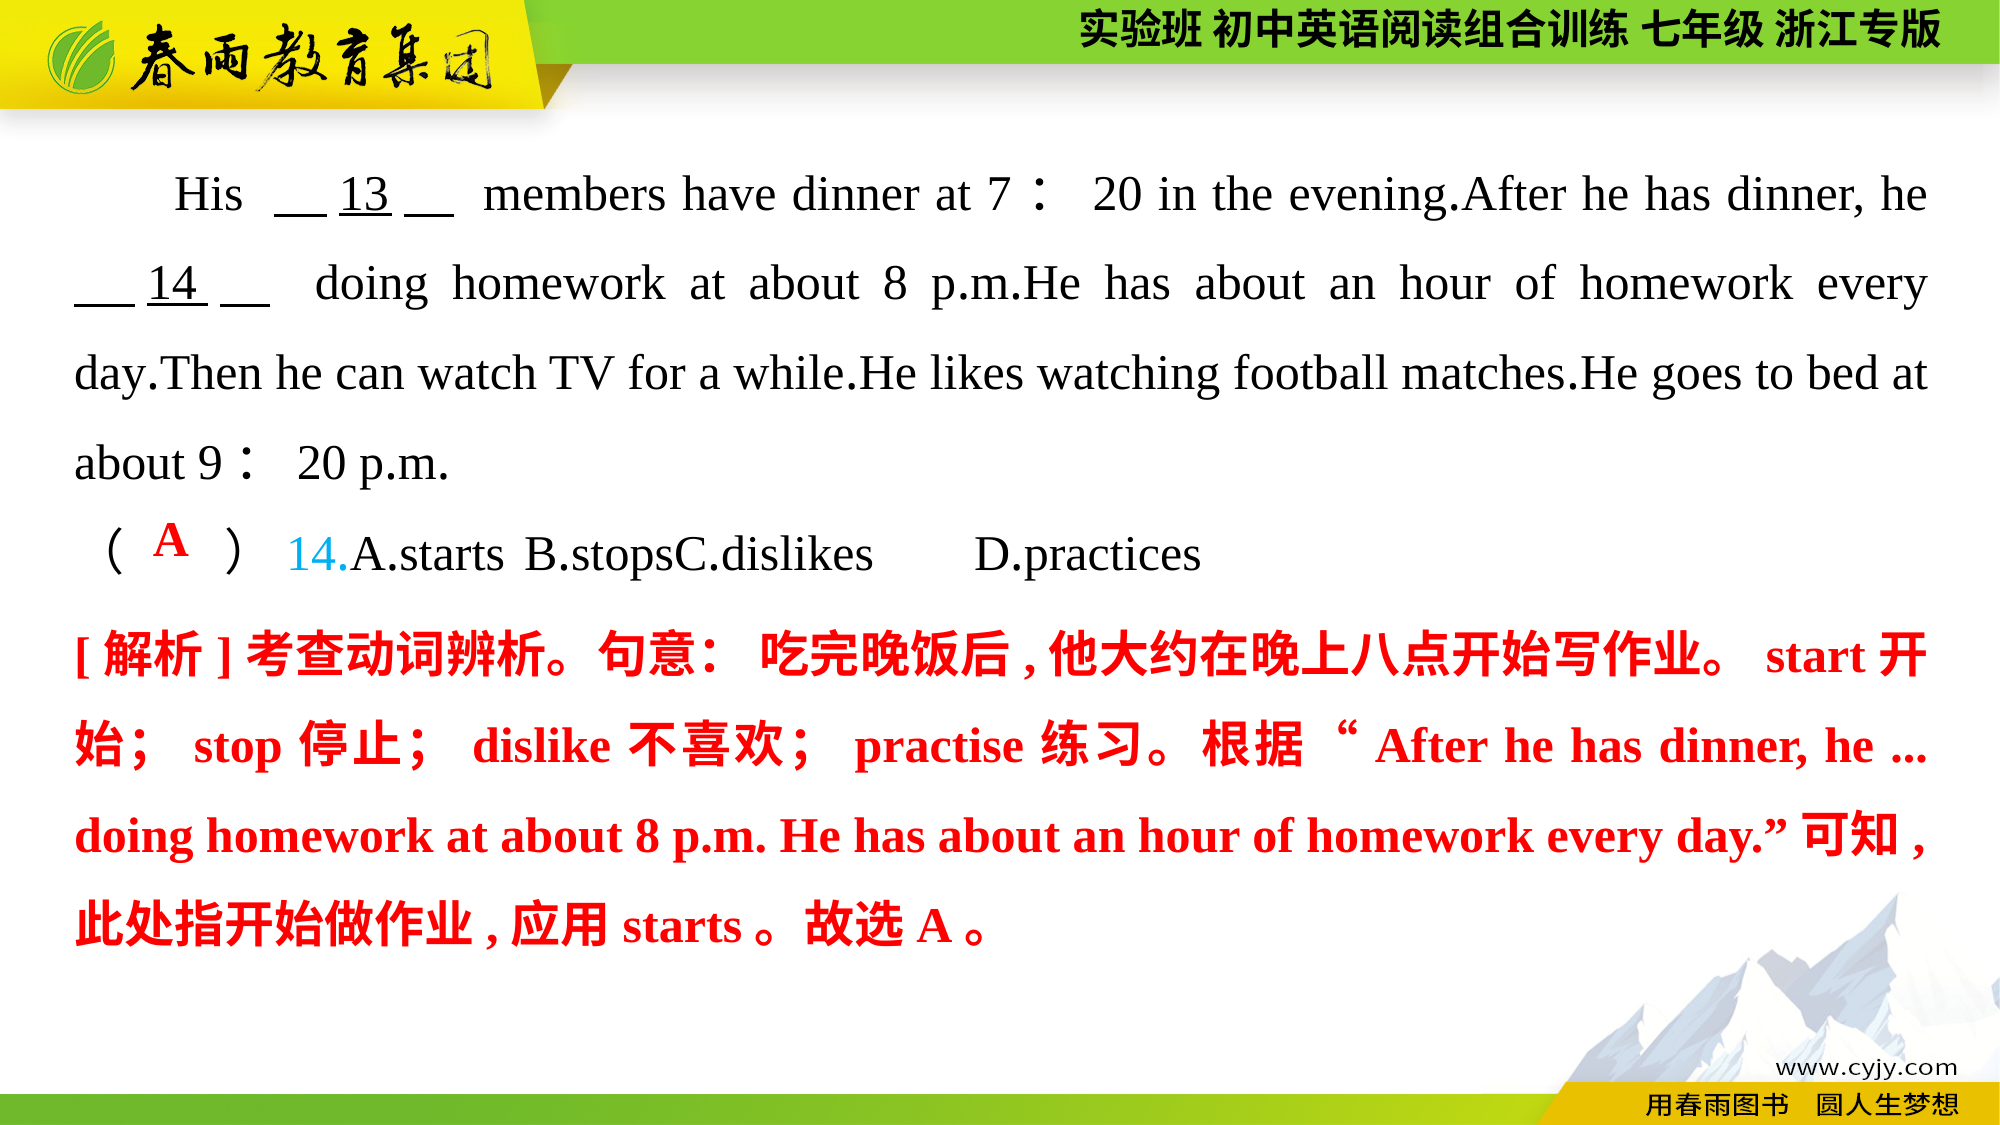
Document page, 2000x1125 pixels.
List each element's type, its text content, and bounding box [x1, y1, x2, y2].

text_box [解析]考查动词辨析。句意： 吃完晚饭后,他大约在晚上八点开始写作业。start开始；stop停止；dislike不喜欢；practise练习。根据“After he has dinner, he ... doing homework at about 8 p.m. He has about an hour of homework every day.”可知,此处指开始做作业,应用starts。故选A。 [59, 585, 1944, 961]
text_box A [138, 499, 204, 574]
list His 13 members have dinner at 7：20 in the evening.After he has dinner, he 14 doing homework at about 8 p.m.He has about an hour of homework every day.Then he can watch TV for a while.He likes watching football matches.He goes to bed at about 9：20 p.m. （ ）14.A.starts B.stops C.dislikes D.practices [59, 122, 1944, 581]
picture [0, 0, 2000, 1125]
